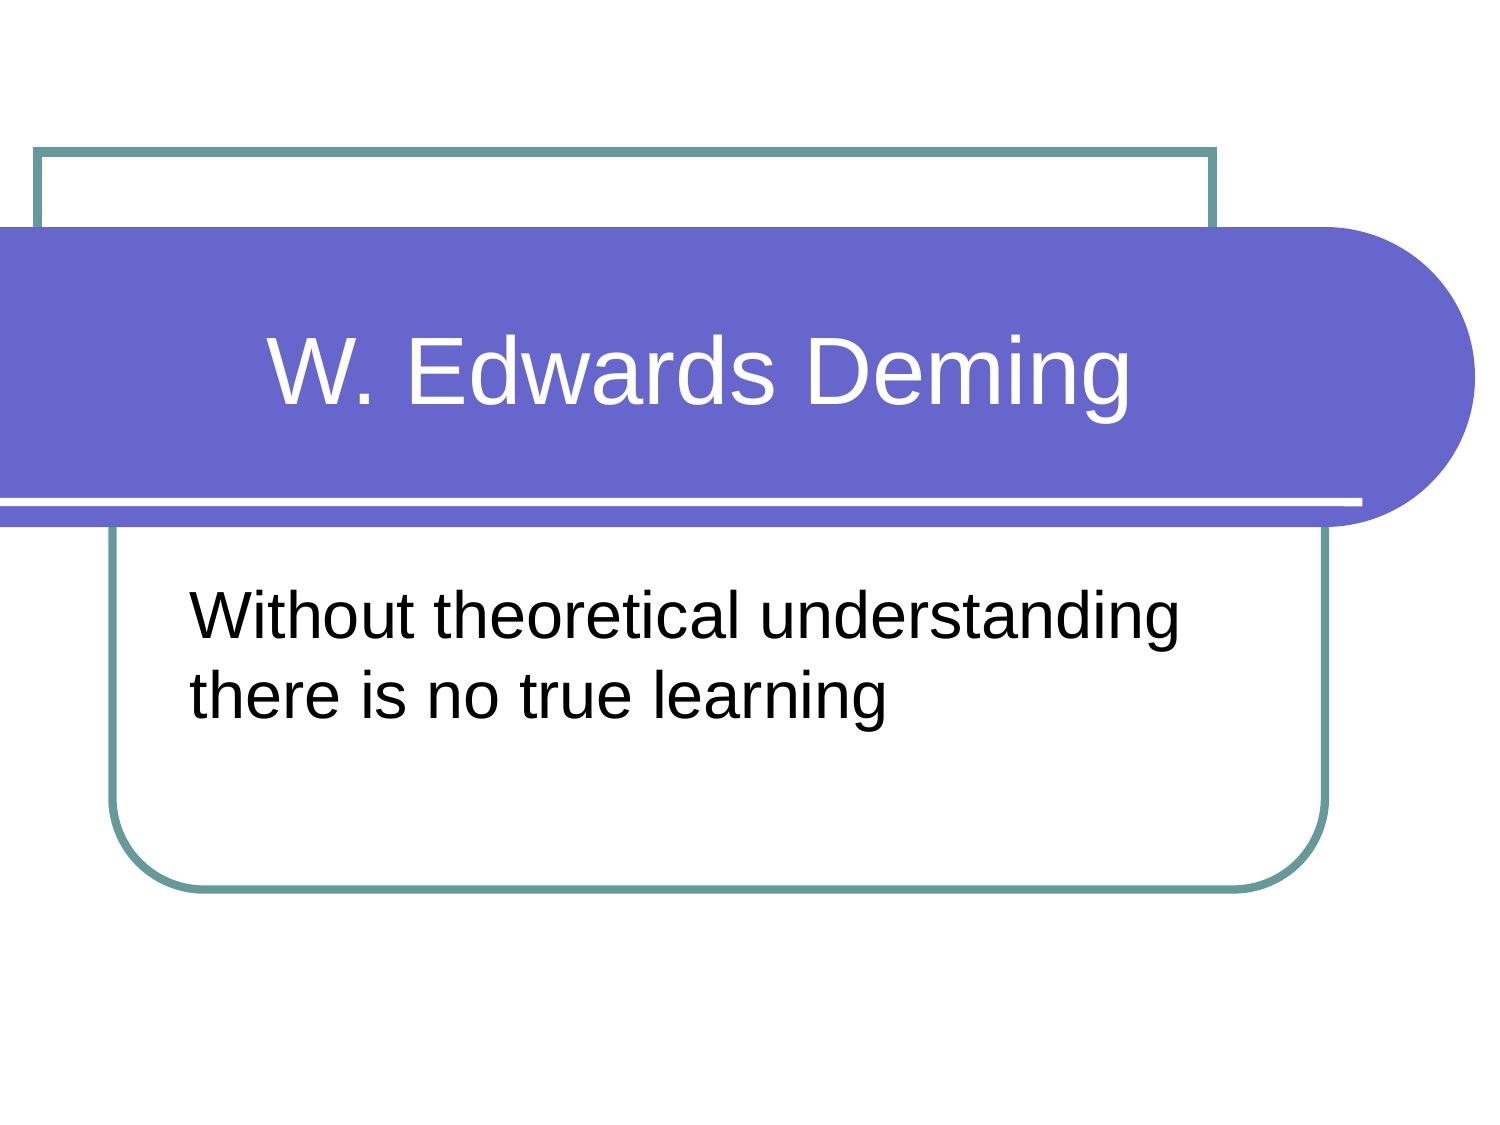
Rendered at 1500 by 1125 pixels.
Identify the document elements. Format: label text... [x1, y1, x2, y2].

title W. Edwards Deming [37, 233, 1363, 499]
subtitle Without theoretical understanding there is no true learning [174, 564, 1263, 840]
